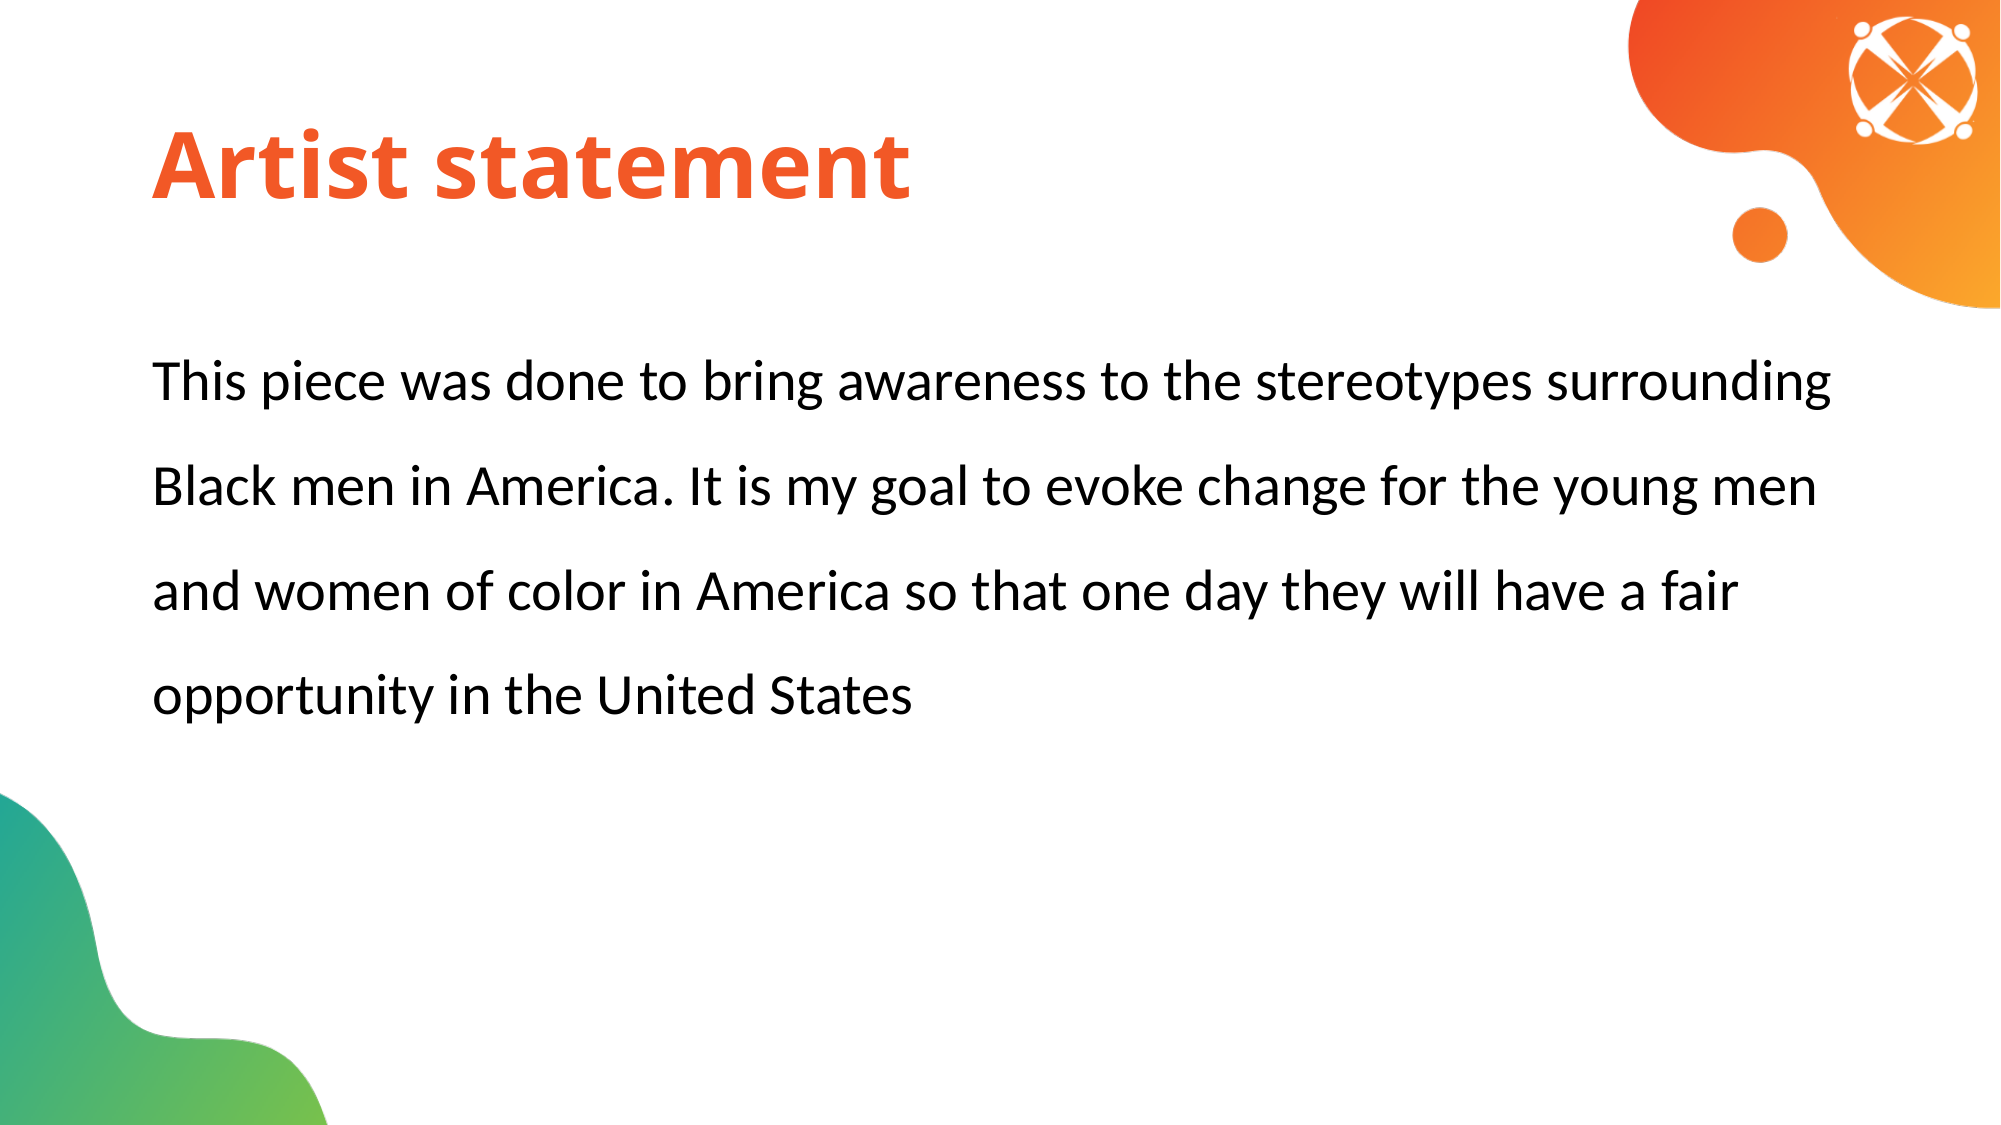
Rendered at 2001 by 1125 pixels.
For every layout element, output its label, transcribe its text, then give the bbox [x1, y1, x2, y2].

title Artist statement [137, 59, 1863, 278]
list This piece was done to bring awareness to the stereotypes surrounding Black men in America. It is my goal to evoke change for the young men and women of color in America so that one day they will have a fair opportunity in the United States [137, 299, 1863, 1014]
picture [0, 0, 2001, 1125]
